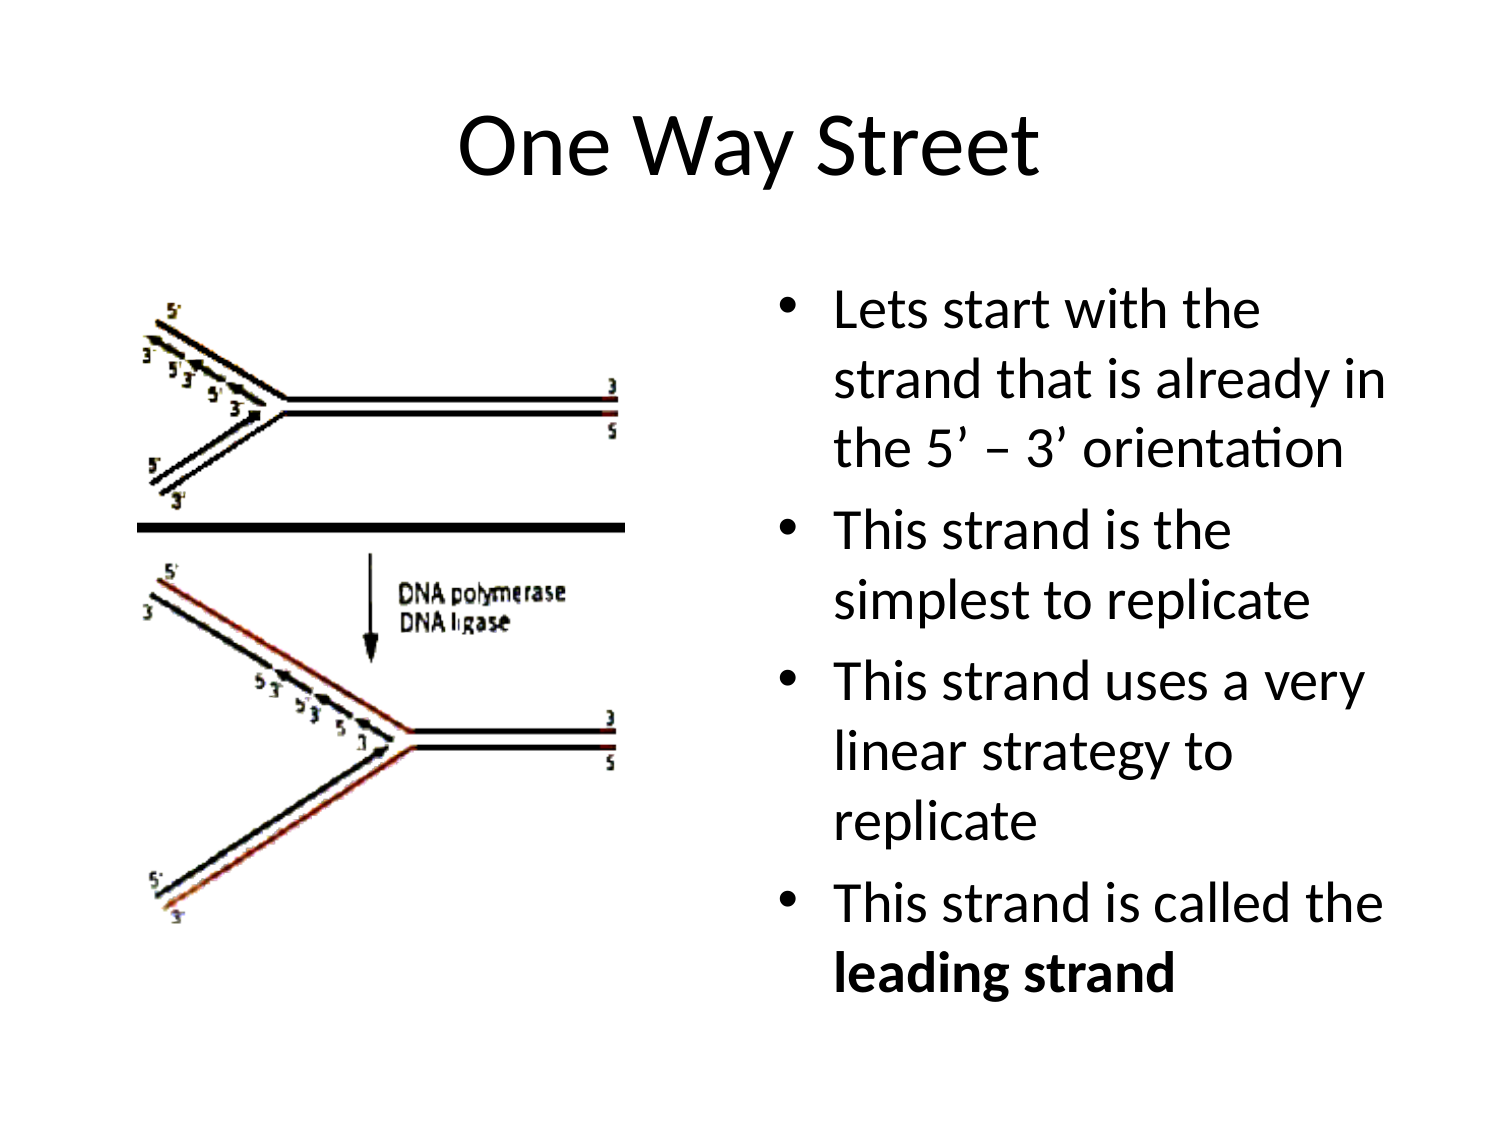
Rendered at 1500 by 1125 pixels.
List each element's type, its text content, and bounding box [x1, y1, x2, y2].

picture [137, 299, 626, 928]
title One Way Street [75, 45, 1425, 233]
list Lets start with the strand that is already in the 5’ – 3’ orientation This strand is the simplest to replicate This strand uses a very linear strategy to replicate This strand is called the leading strand [762, 262, 1425, 1075]
